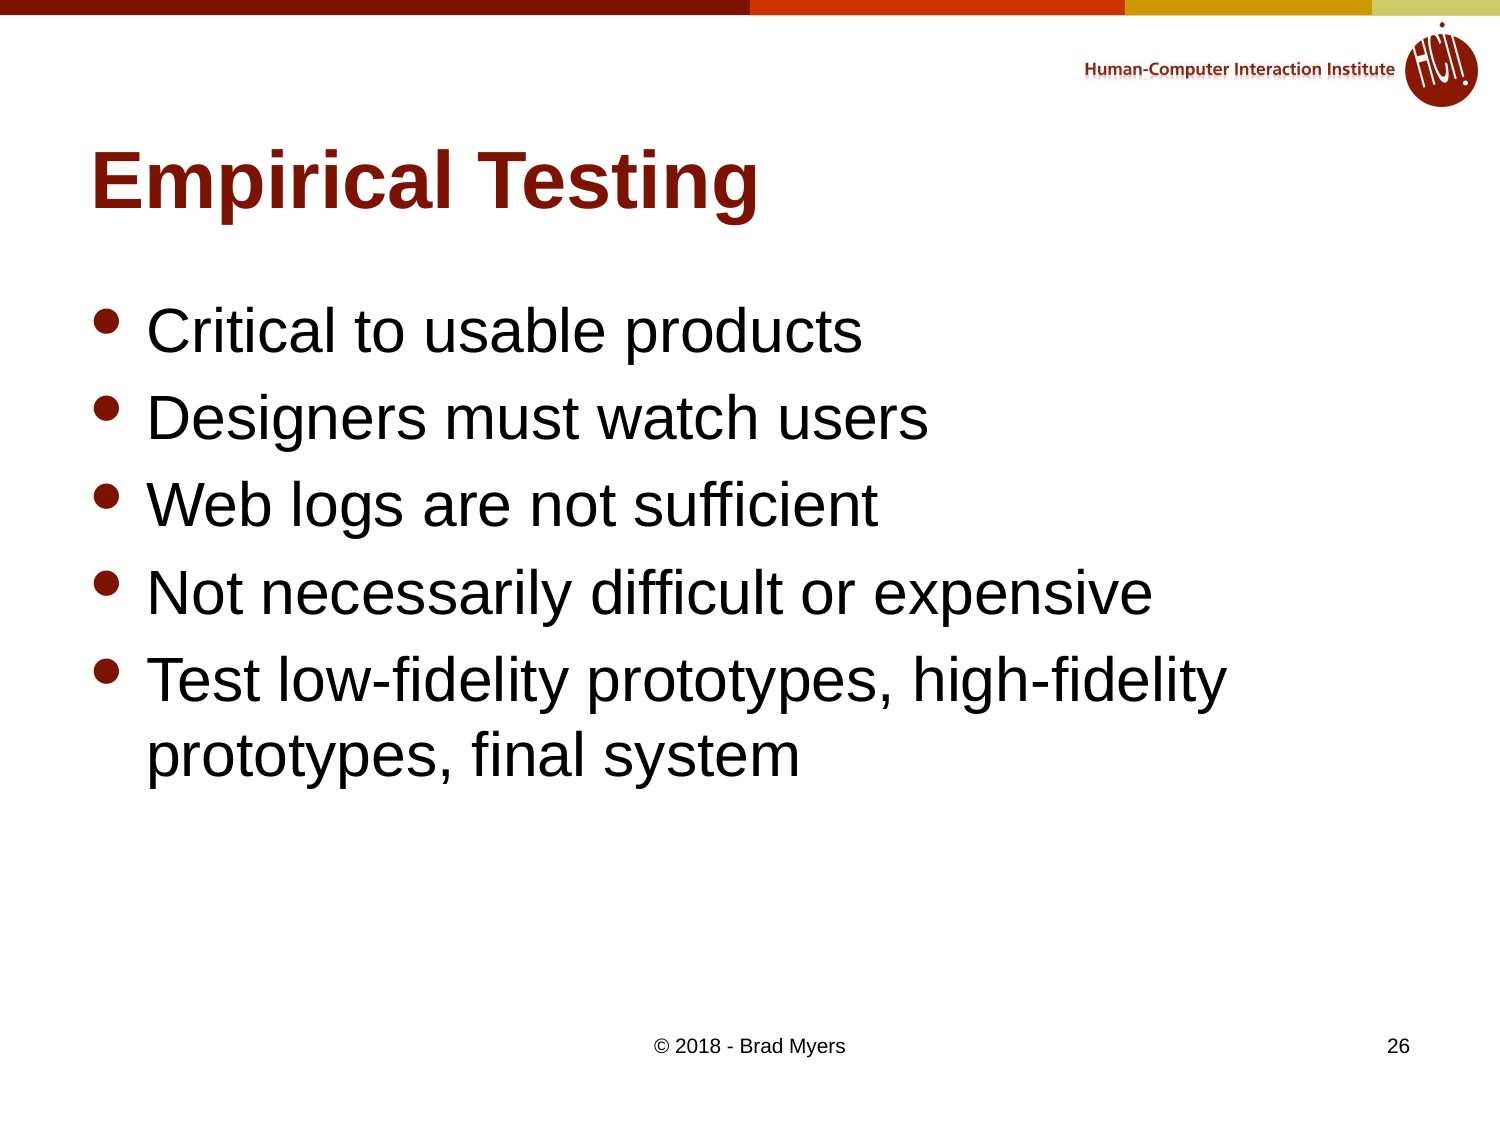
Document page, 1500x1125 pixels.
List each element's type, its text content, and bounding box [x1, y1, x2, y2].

title Empirical Testing [74, 19, 1313, 233]
picture [1313, 22, 1478, 107]
slide_number 26 [1074, 1024, 1426, 1101]
list Critical to usable products Designers must watch users Web logs are not sufficient Not necessarily difficult or expensive Test low-fidelity prototypes, high-fidelity prototypes, final system [74, 281, 1426, 1006]
footer © 2018 - Brad Myers [512, 1024, 988, 1101]
